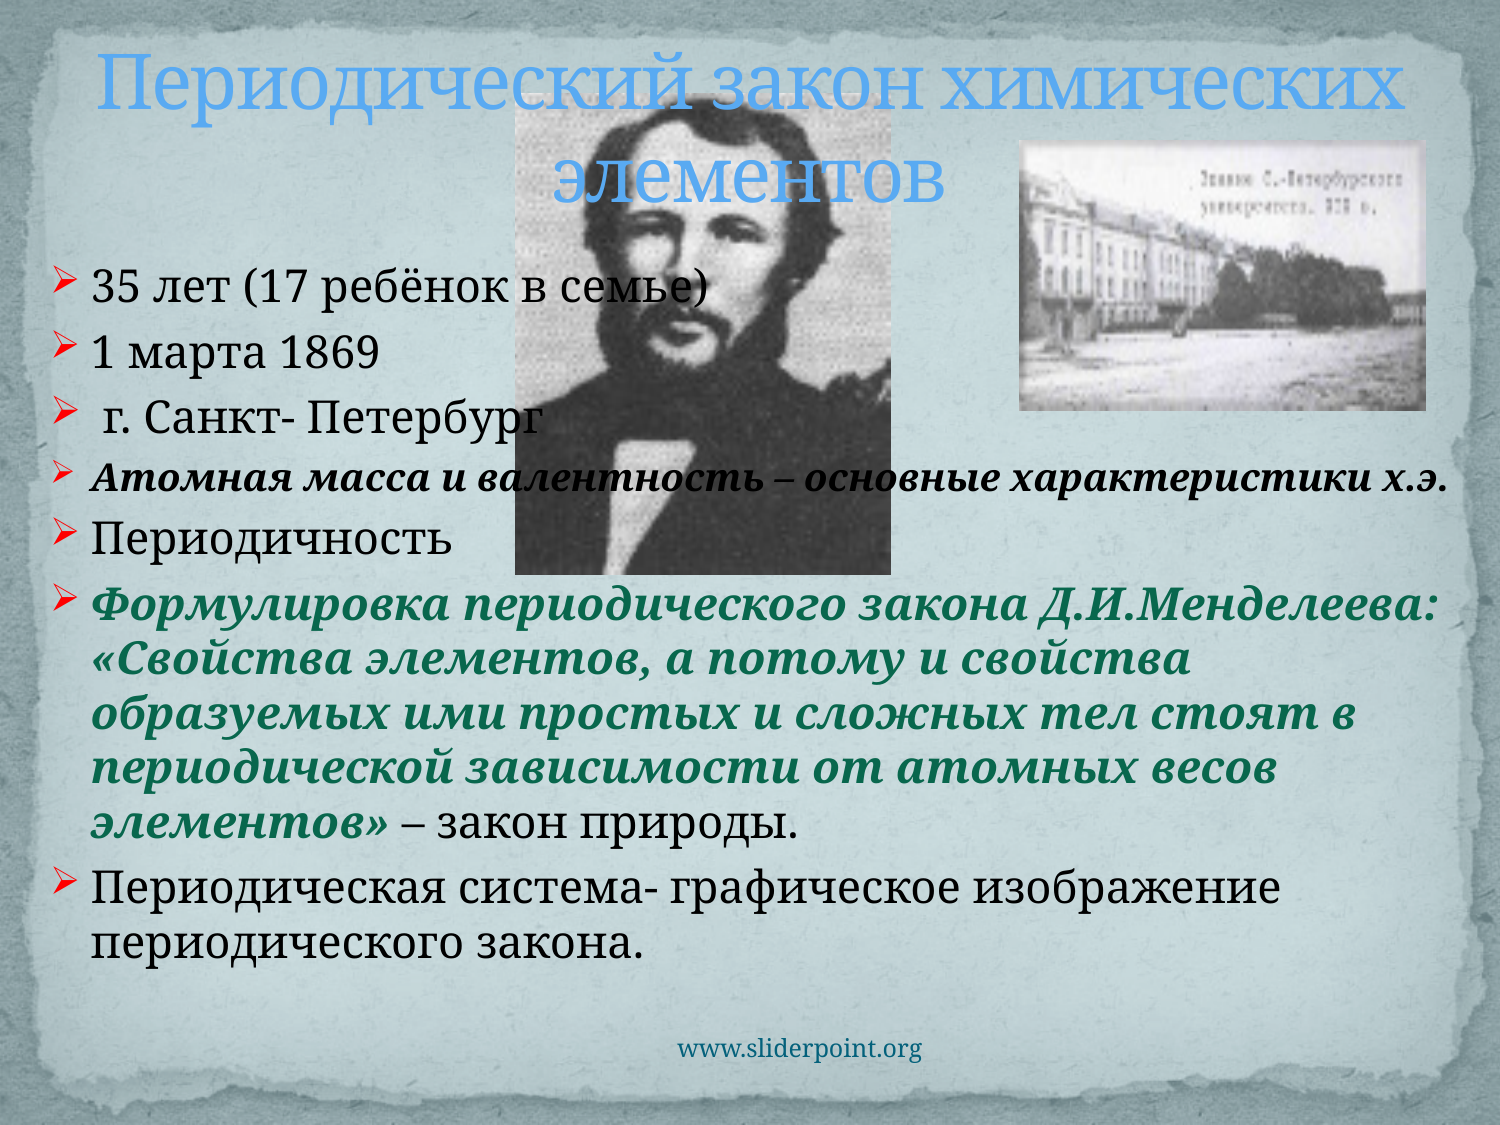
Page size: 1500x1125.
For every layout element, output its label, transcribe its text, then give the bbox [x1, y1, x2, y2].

title Периодический закон химических элементов [74, 24, 1425, 225]
footer www.sliderpoint.org [350, 1017, 938, 1081]
picture [515, 95, 891, 573]
picture [1019, 140, 1426, 411]
list 35 лет (17 ребёнок в семье) 1 марта 1869 г. Санкт- Петербург Атомная масса и валентность – основные характеристики х.э. Периодичность Формулировка периодического закона Д.И.Менделеева: «Свойства элементов, а потому и свойства образуемых ими простых и сложных тел стоят в периодической зависимости от атомных весов элементов» – закон природы. Периодическая система- графическое изображение периодического закона. [35, 249, 1465, 1000]
